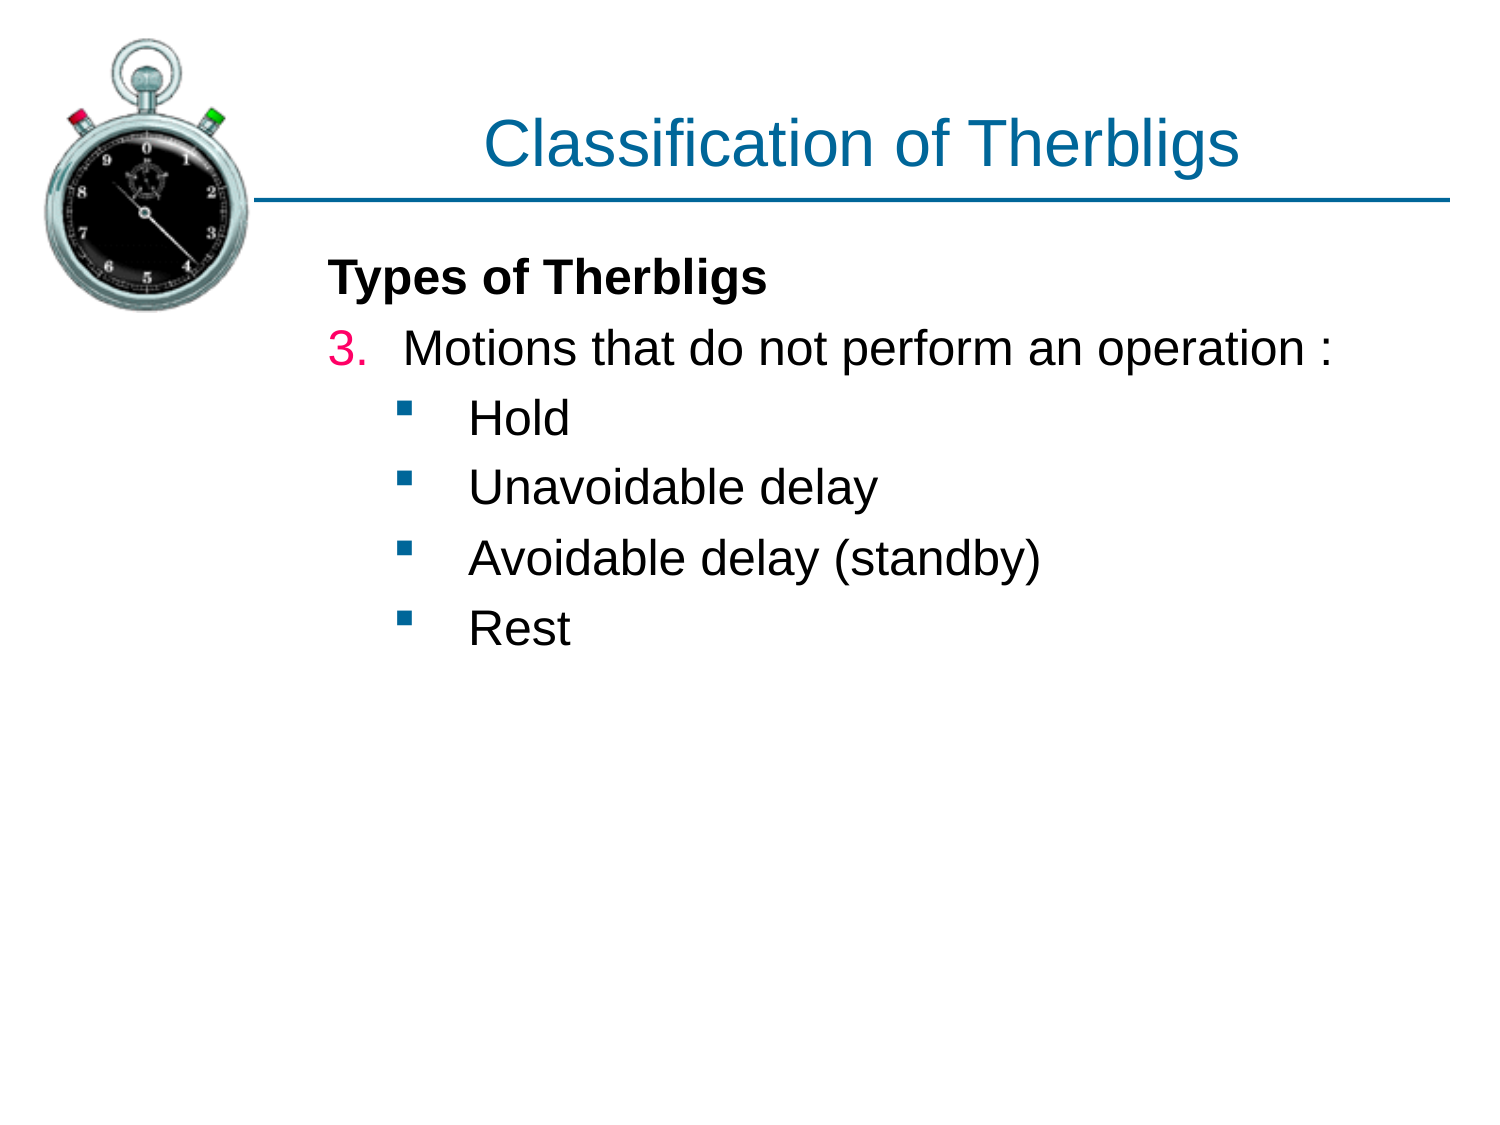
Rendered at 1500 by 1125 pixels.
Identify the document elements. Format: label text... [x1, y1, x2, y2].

list Types of Therbligs Motions that do not perform an operation : Hold Unavoidable delay Avoidable delay (standby) Rest [312, 237, 1450, 1075]
picture [37, 37, 254, 313]
title Classification of Therbligs [275, 37, 1450, 188]
